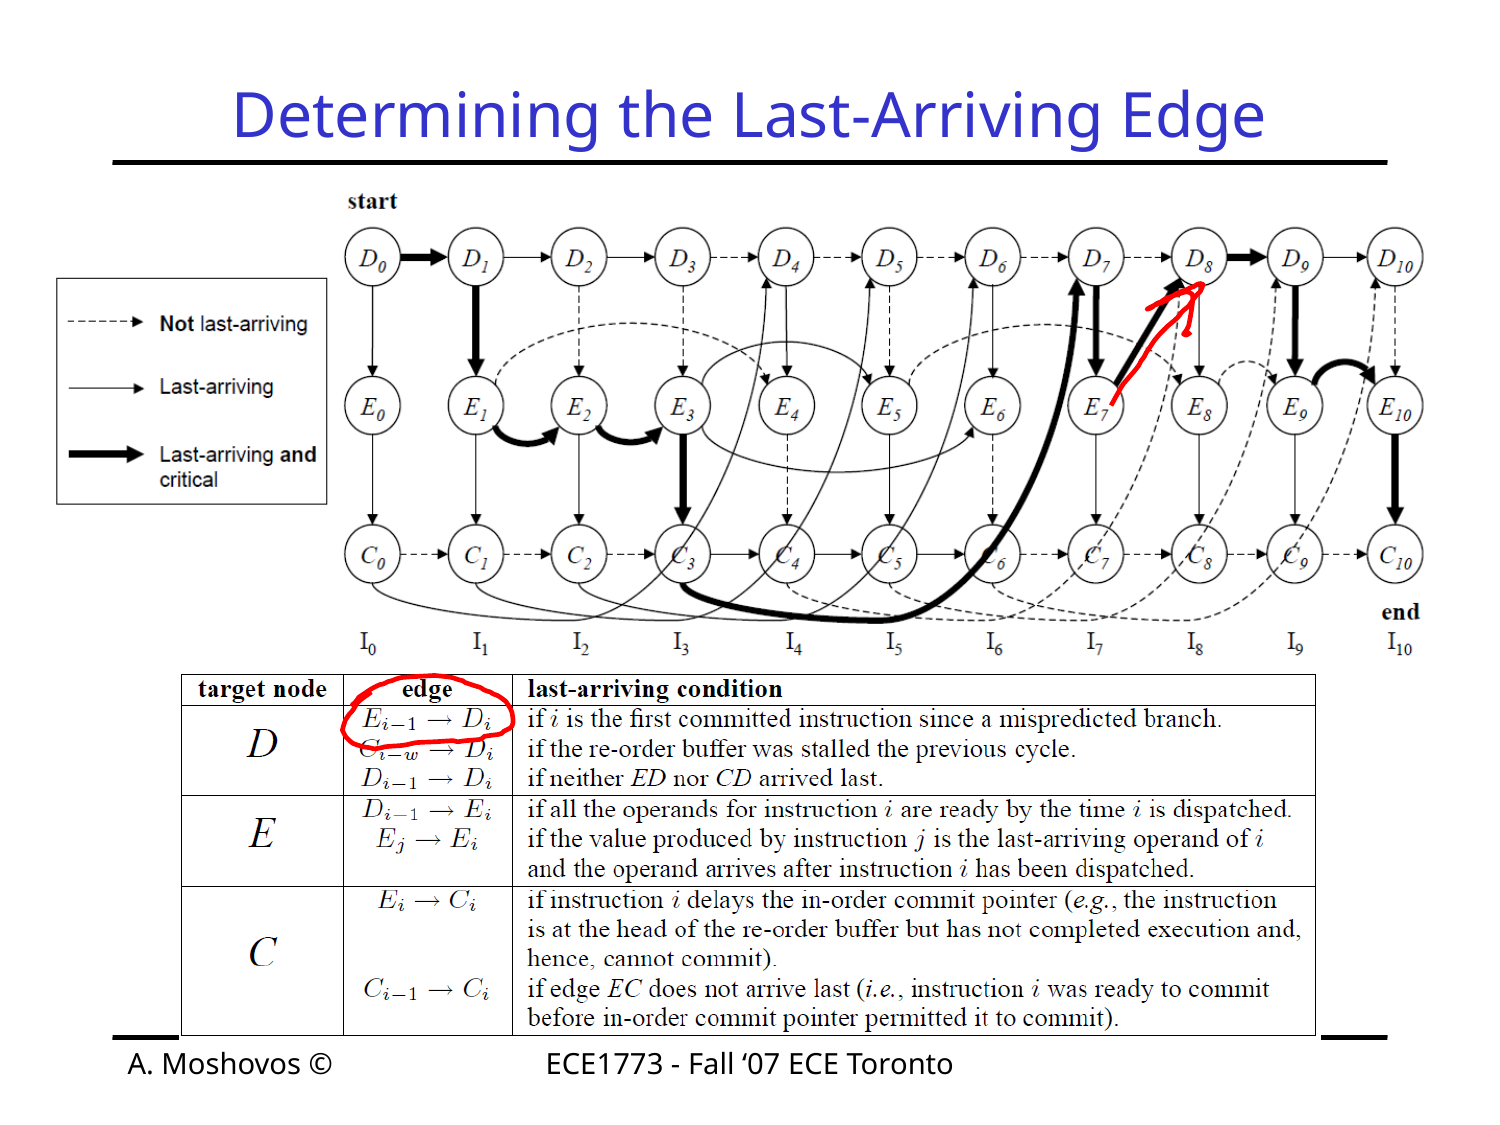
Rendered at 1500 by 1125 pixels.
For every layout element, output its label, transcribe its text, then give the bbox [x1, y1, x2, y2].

picture [23, 190, 1456, 1041]
slide_number A. Moshovos © [112, 1037, 426, 1101]
title Determining the Last-Arriving Edge [112, 62, 1388, 163]
footer ECE1773 - Fall ‘07 ECE Toronto [487, 1048, 1013, 1101]
